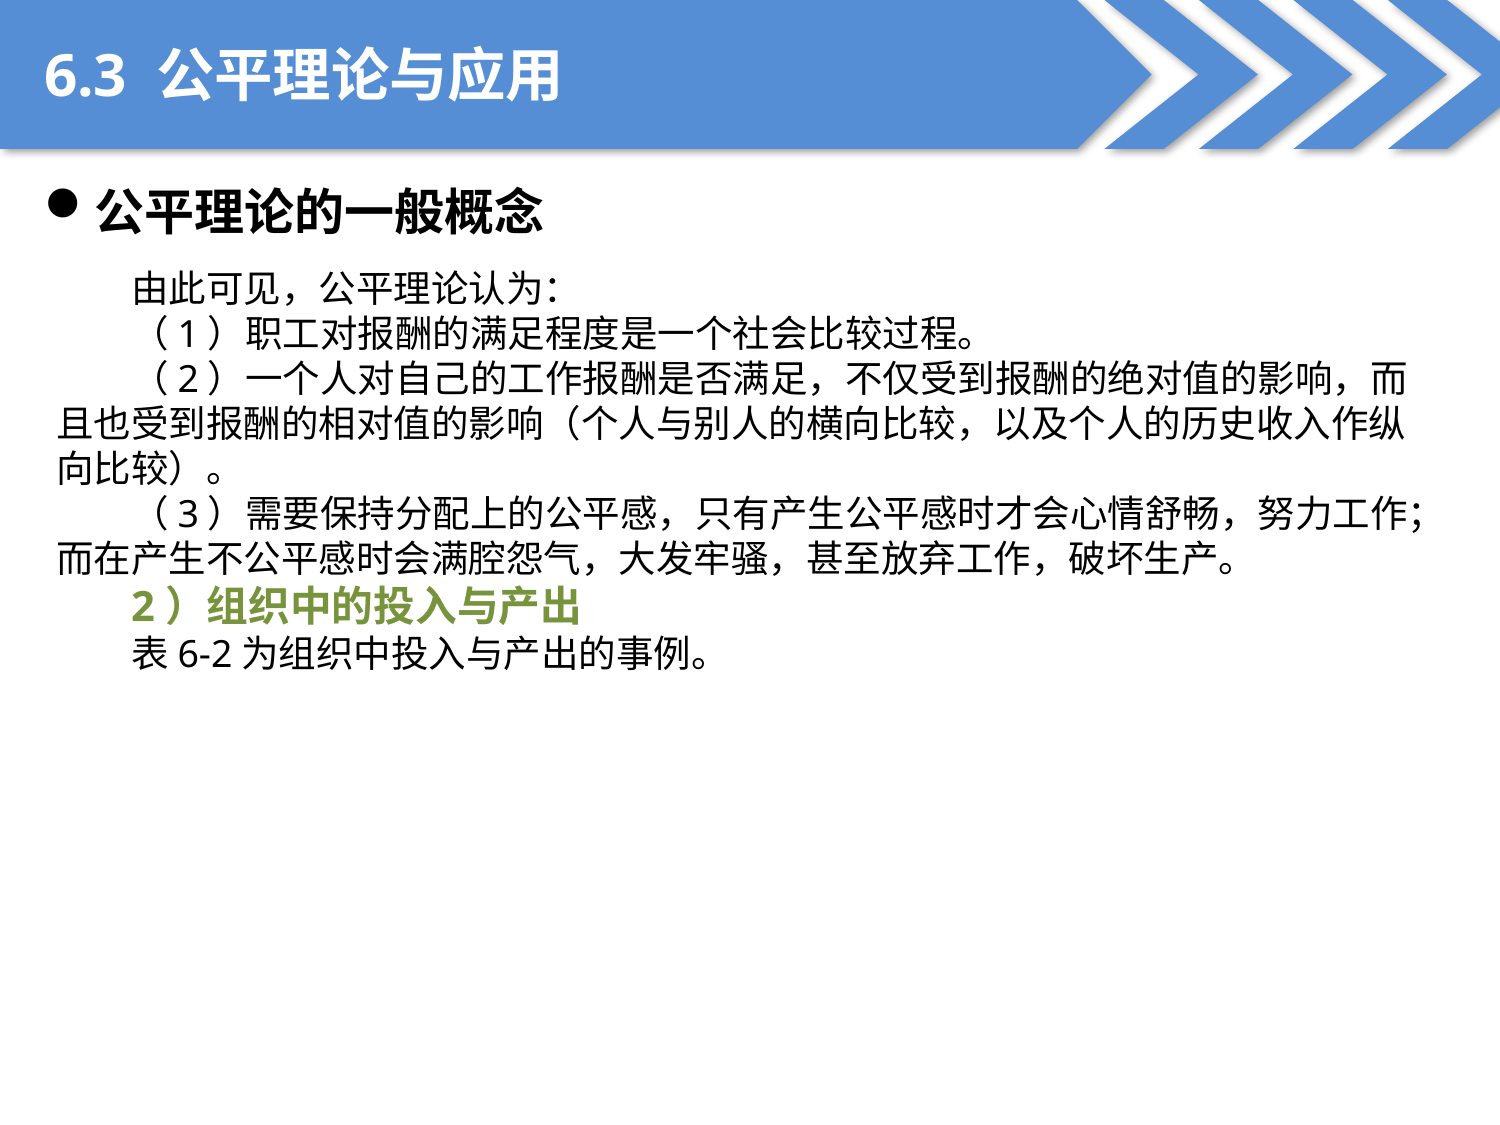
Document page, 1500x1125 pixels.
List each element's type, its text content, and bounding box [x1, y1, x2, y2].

text_box 6.3 公平理论与应用 [29, 30, 580, 116]
text_box 公平理论的一般概念 [29, 172, 621, 248]
text_box 由此可见，公平理论认为： （1）职工对报酬的满足程度是一个社会比较过程。 （2）一个人对自己的工作报酬是否满足，不仅受到报酬的绝对值的影响，而且也受到报酬的相对值的影响（个人与别人的横向比较，以及个人的历史收入作纵向比较）。 （3）需要保持分配上的公平感，只有产生公平感时才会心情舒畅，努力工作；而在产生不公平感时会满腔怨气，大发牢骚，甚至放弃工作，破坏生产。 2）组织中的投入与产出 表6-2为组织中投入与产出的事例。 [41, 257, 1447, 683]
